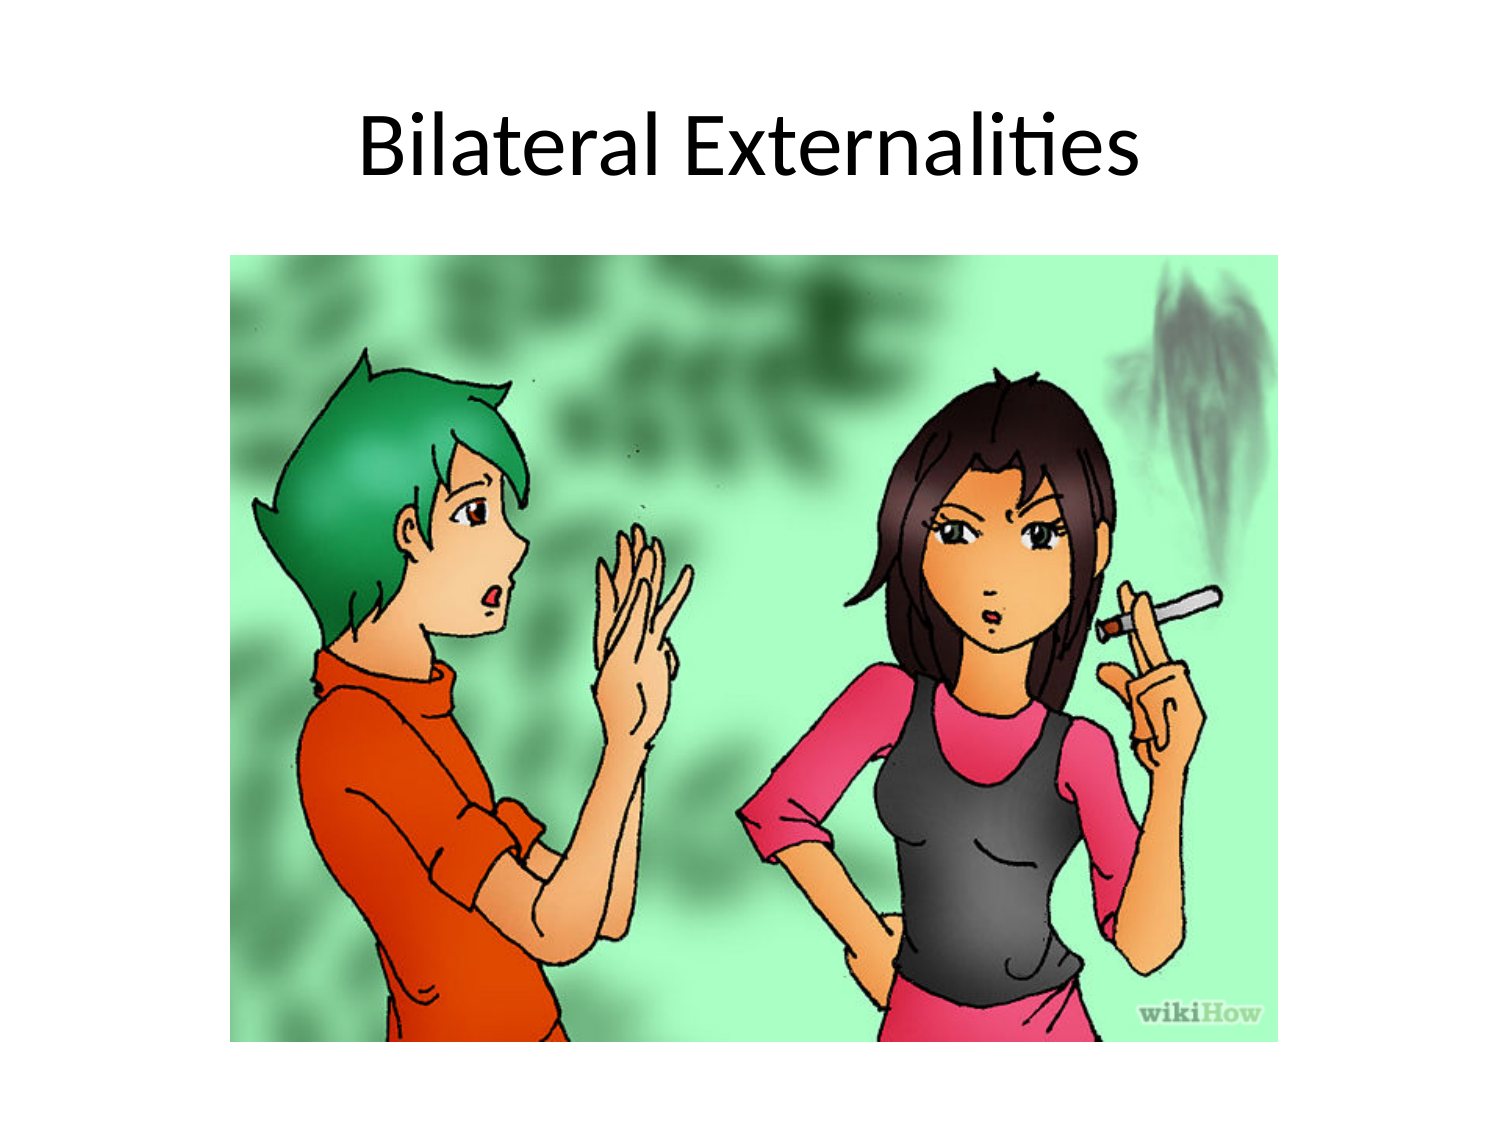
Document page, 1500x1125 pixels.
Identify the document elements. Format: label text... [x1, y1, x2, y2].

picture [229, 255, 1278, 1042]
title Bilateral Externalities [75, 45, 1425, 233]
